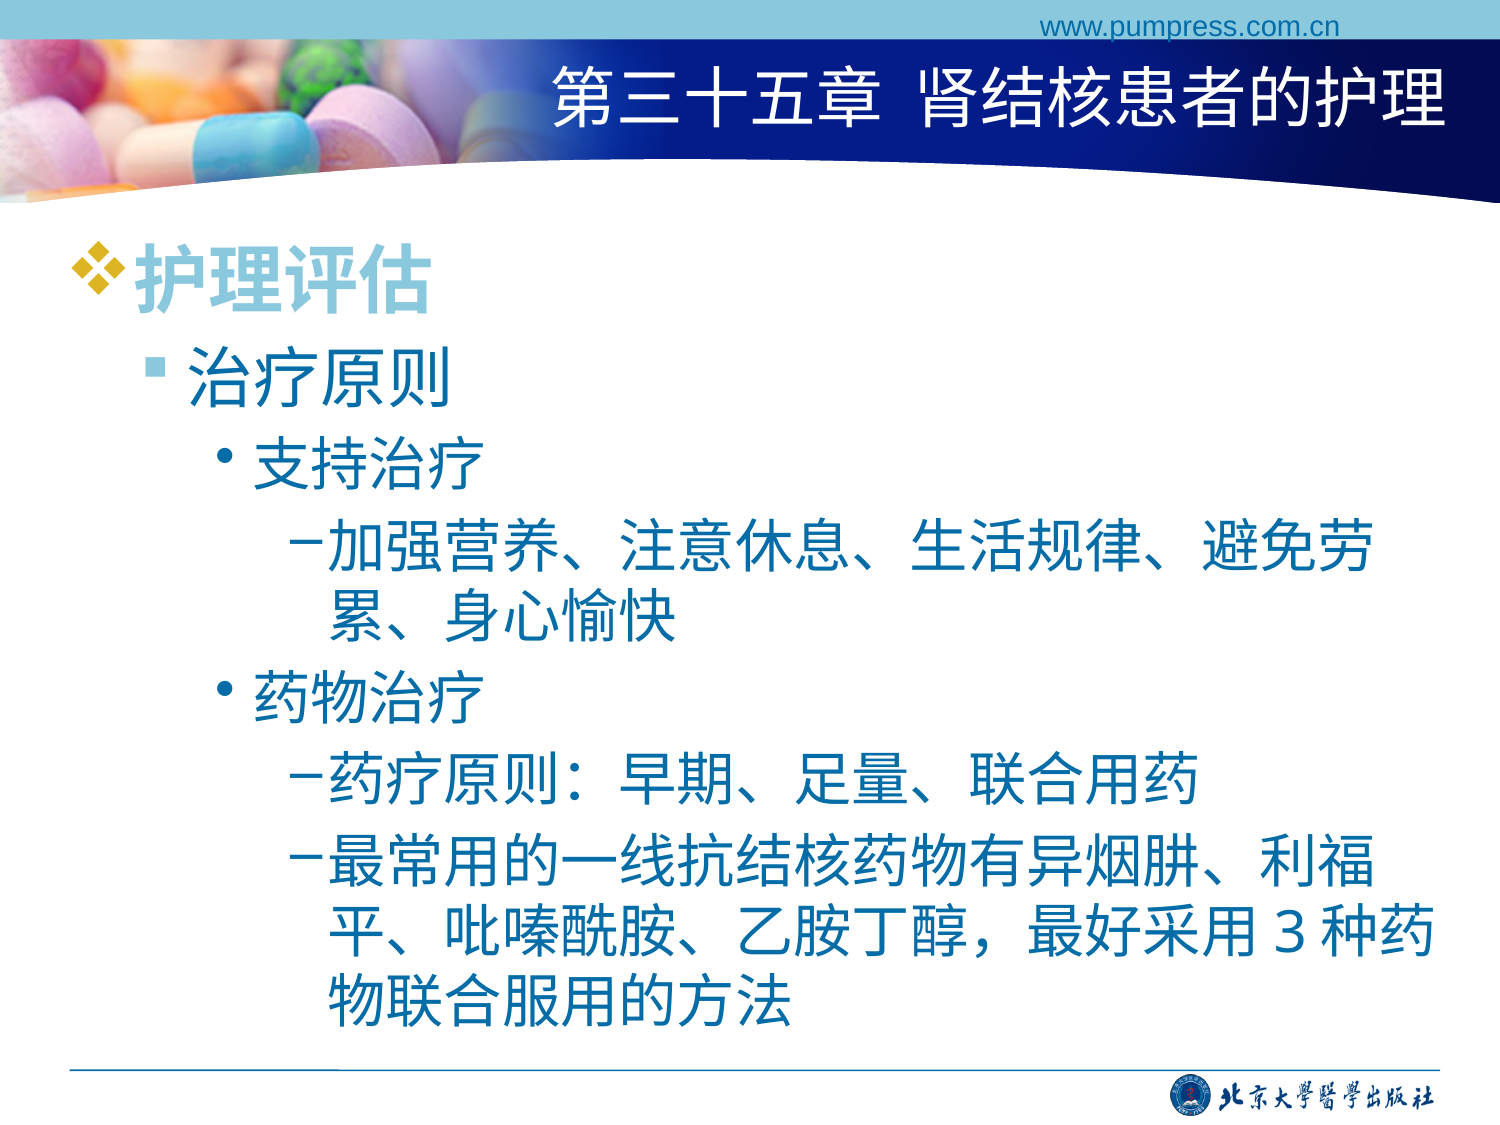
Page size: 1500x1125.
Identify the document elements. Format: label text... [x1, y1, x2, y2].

list 护理评估 治疗原则 支持治疗 加强营养、注意休息、生活规律、避免劳累、身心愉快 药物治疗 药疗原则：早期、足量、联合用药 最常用的一线抗结核药物有异烟肼、利福平、吡嗪酰胺、乙胺丁醇，最好采用3种药物联合服用的方法 [49, 224, 1463, 1026]
picture [0, 40, 1500, 203]
slide_number www.pumpress.com.cn [1025, 0, 1463, 38]
picture [1170, 1074, 1436, 1118]
title 第三十五章 肾结核患者的护理 [137, 49, 1463, 143]
